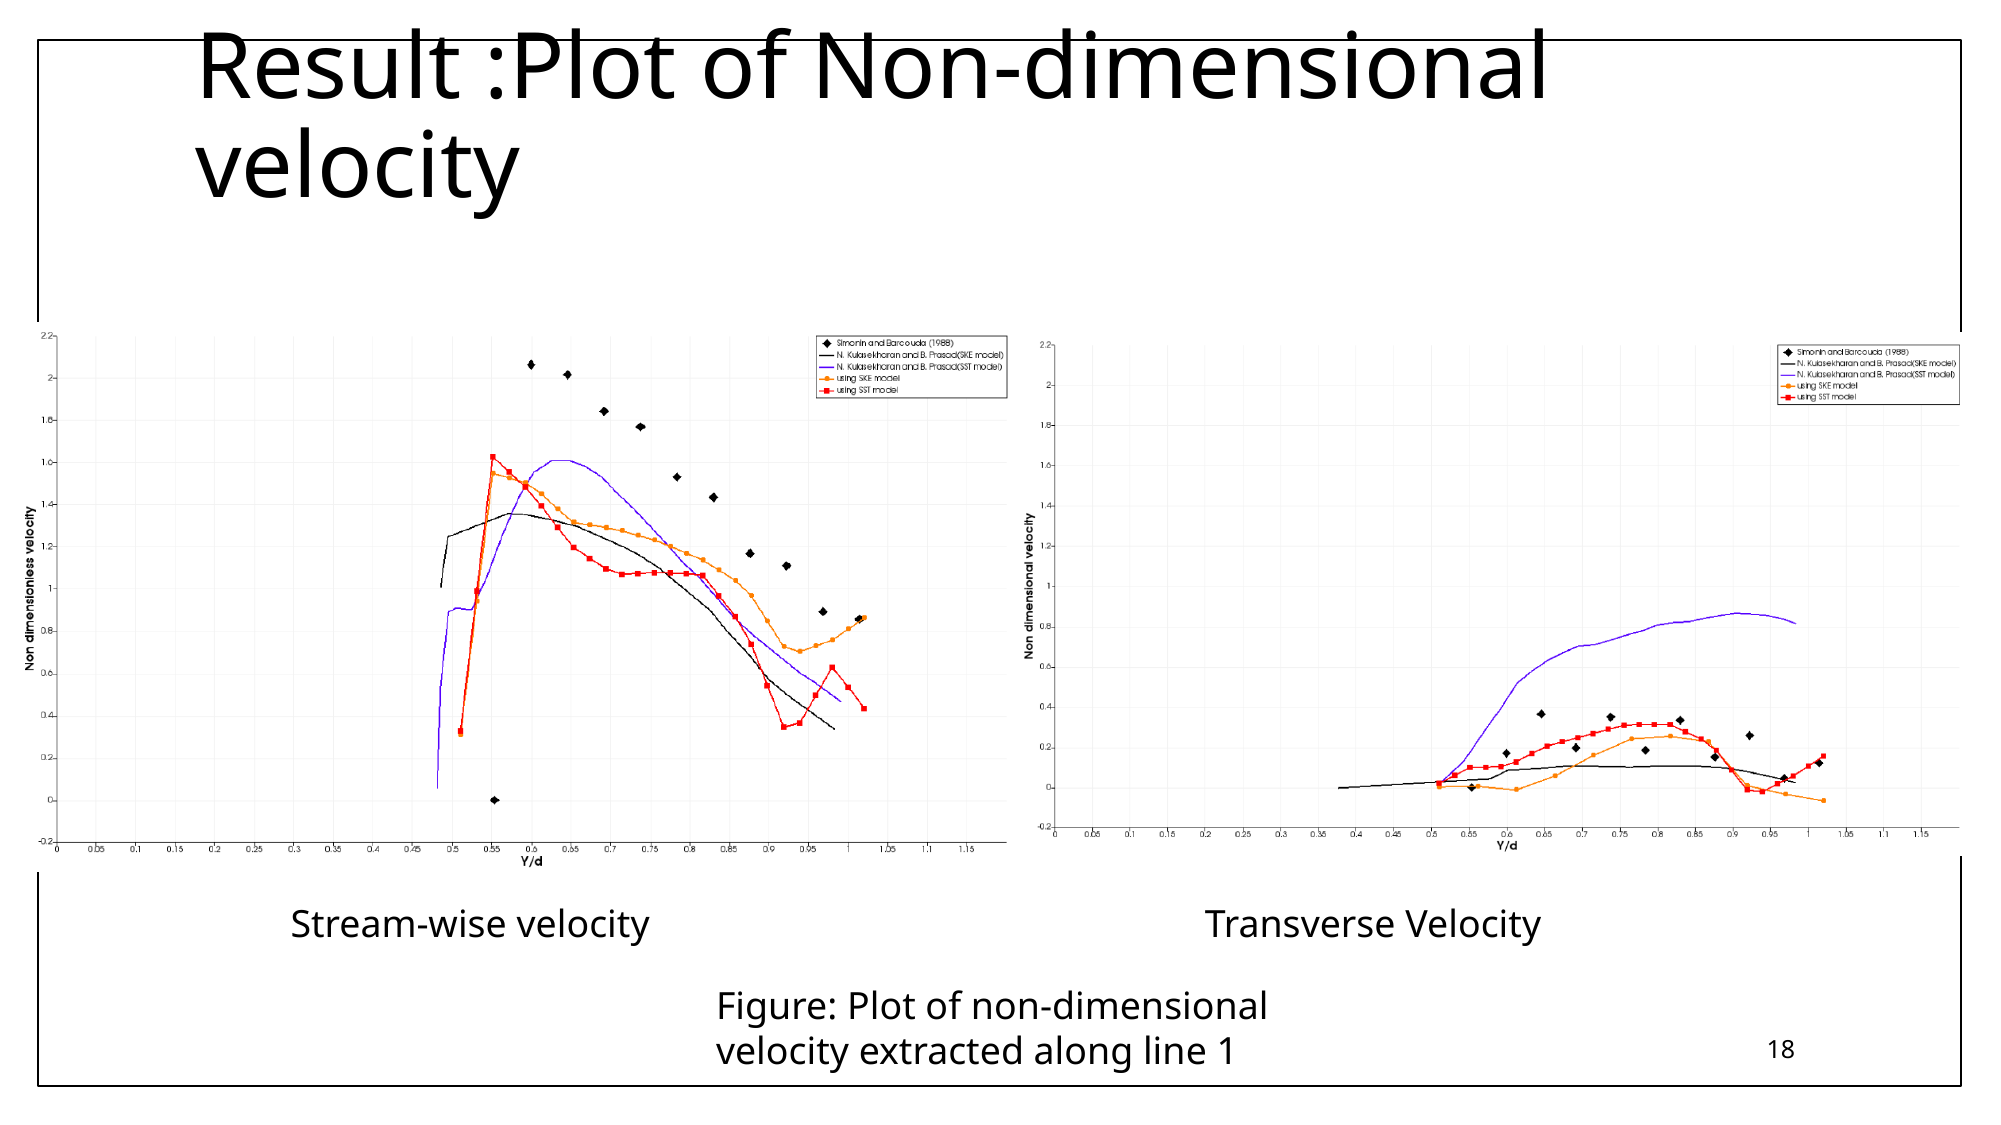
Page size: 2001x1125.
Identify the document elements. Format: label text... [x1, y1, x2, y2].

text_box Stream-wise velocity [275, 892, 913, 953]
slide_number 18 [1530, 1020, 1811, 1081]
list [1019, 332, 1972, 856]
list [20, 322, 1020, 872]
text_box Figure: Plot of non-dimensional velocity extracted along line 1 [701, 974, 1338, 1080]
title Result :Plot of Non-dimensional velocity [180, 45, 1801, 191]
text_box Transverse Velocity [1190, 892, 1827, 953]
